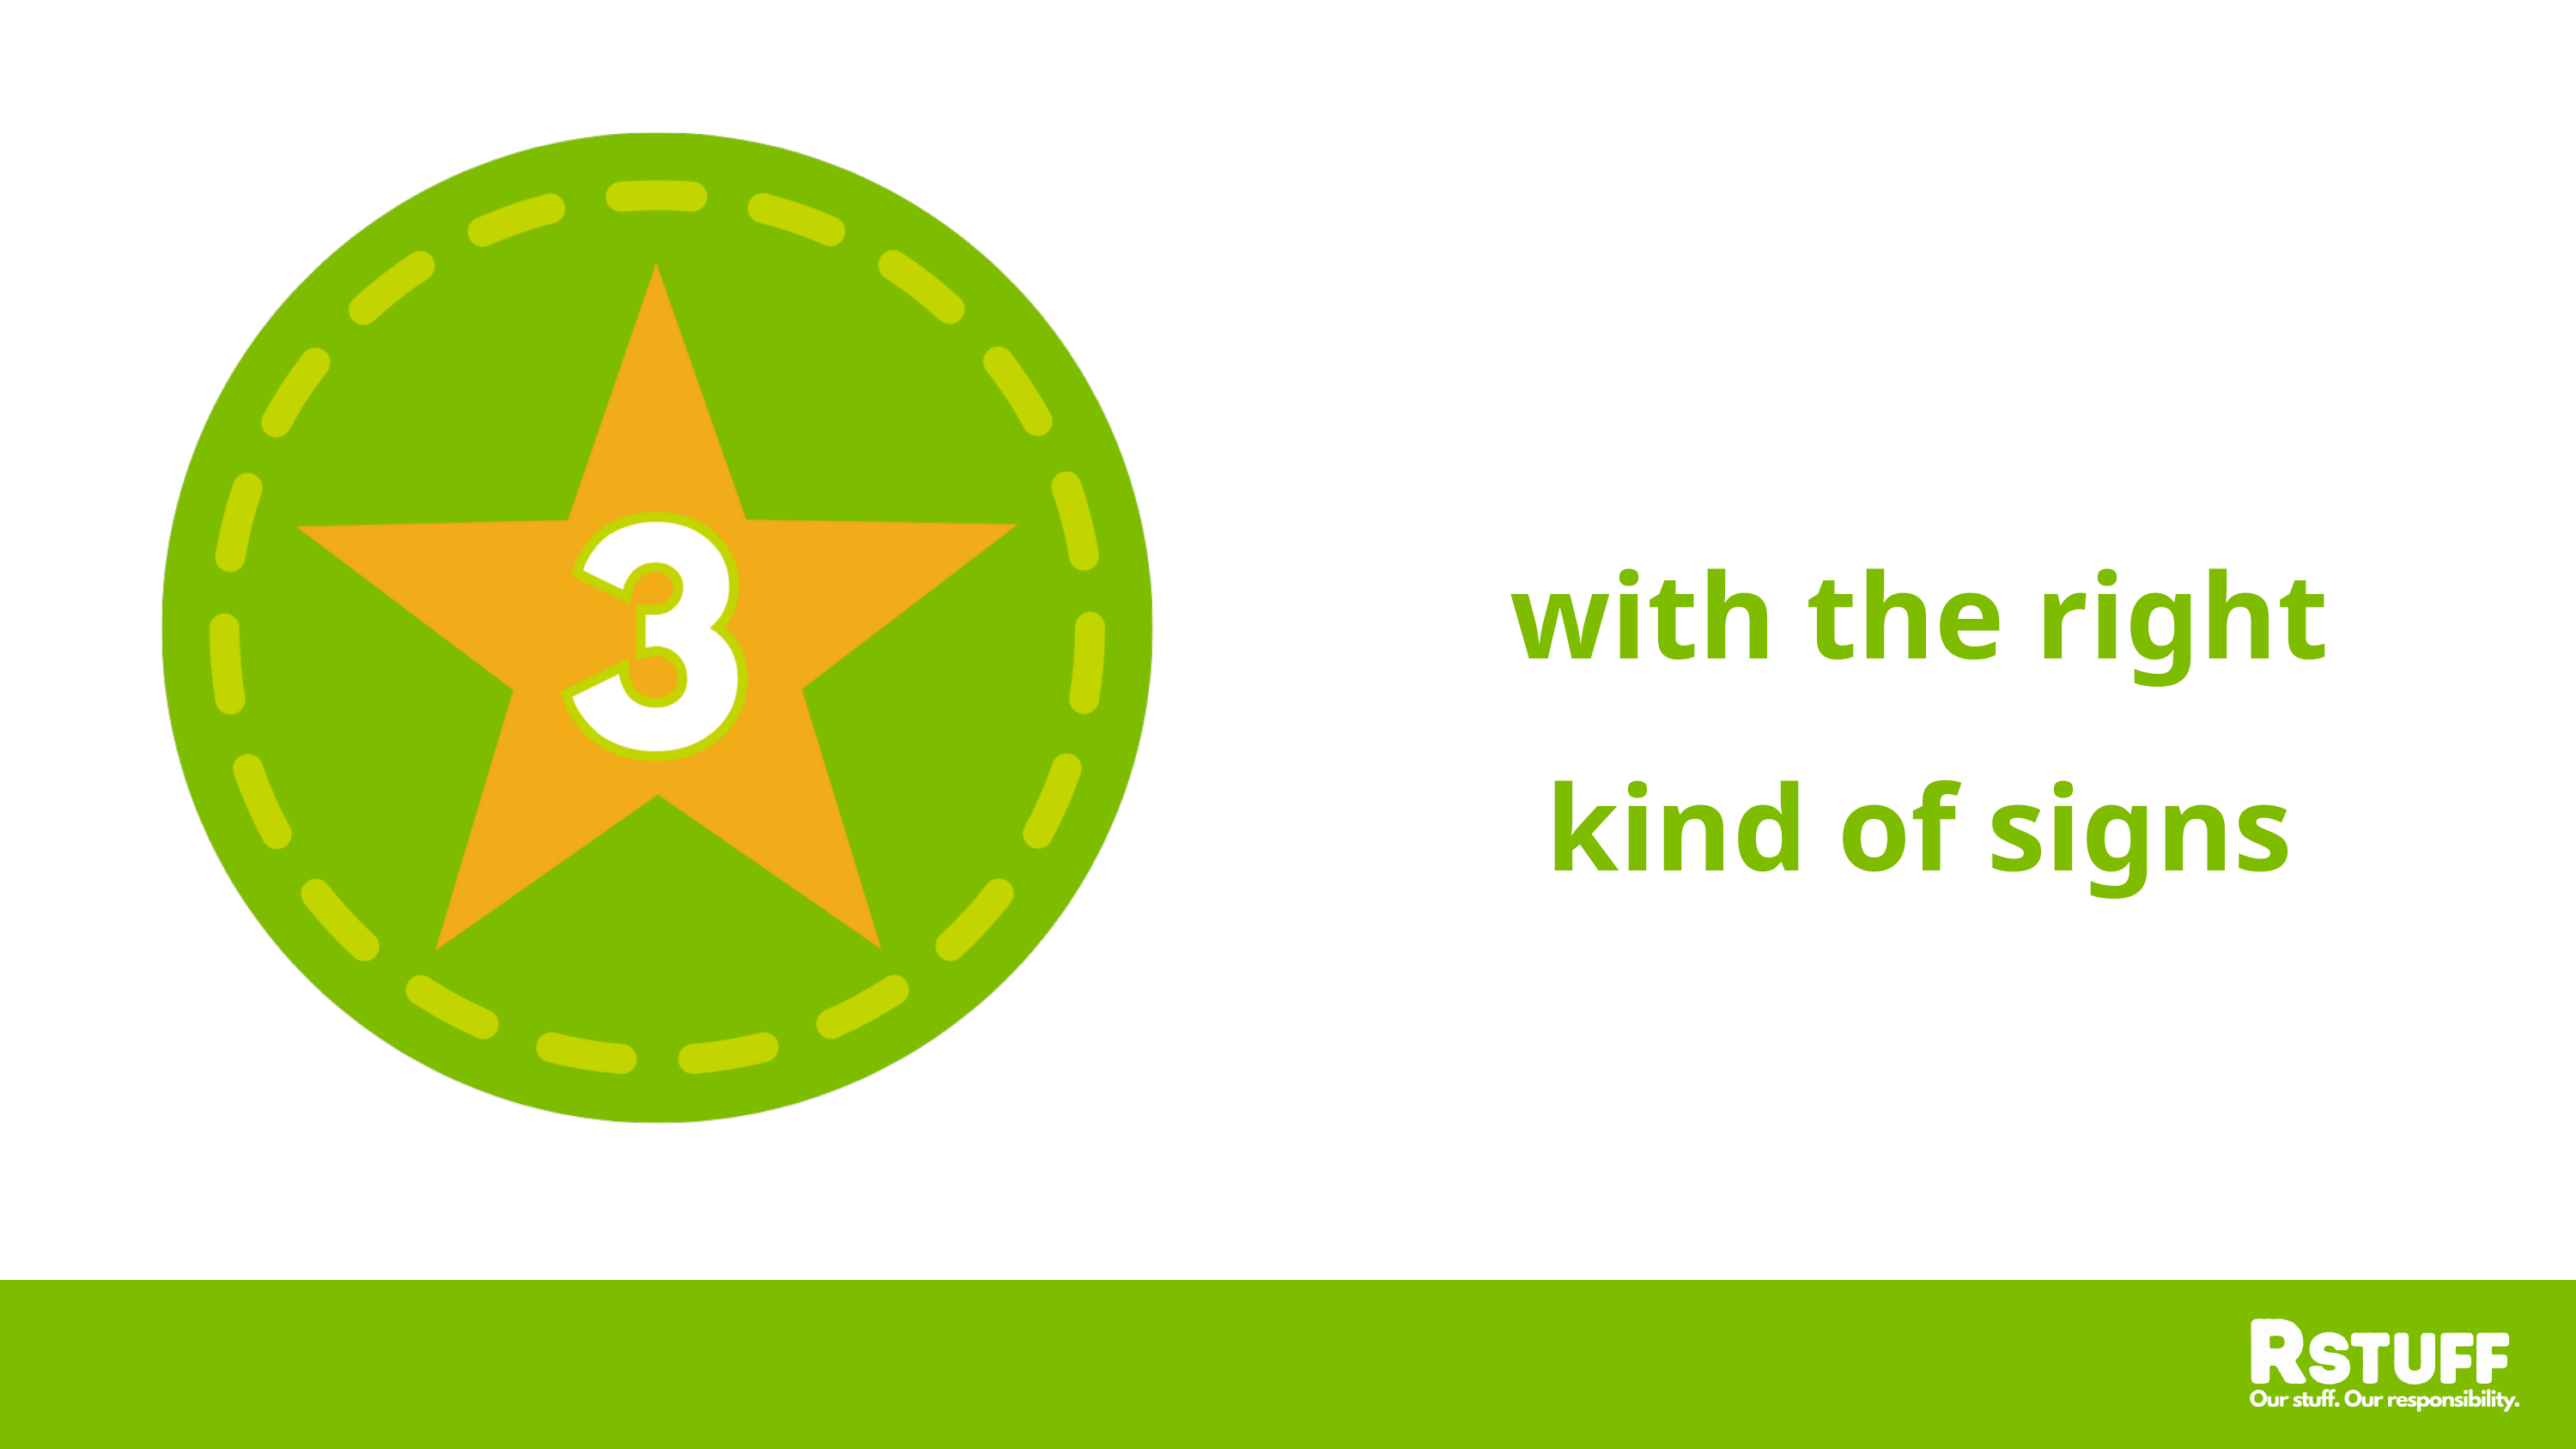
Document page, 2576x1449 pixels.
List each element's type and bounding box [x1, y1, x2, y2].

text_box [71, 42, 1243, 1214]
text_box [0, 1279, 2576, 1449]
text_box [1364, 506, 2476, 912]
